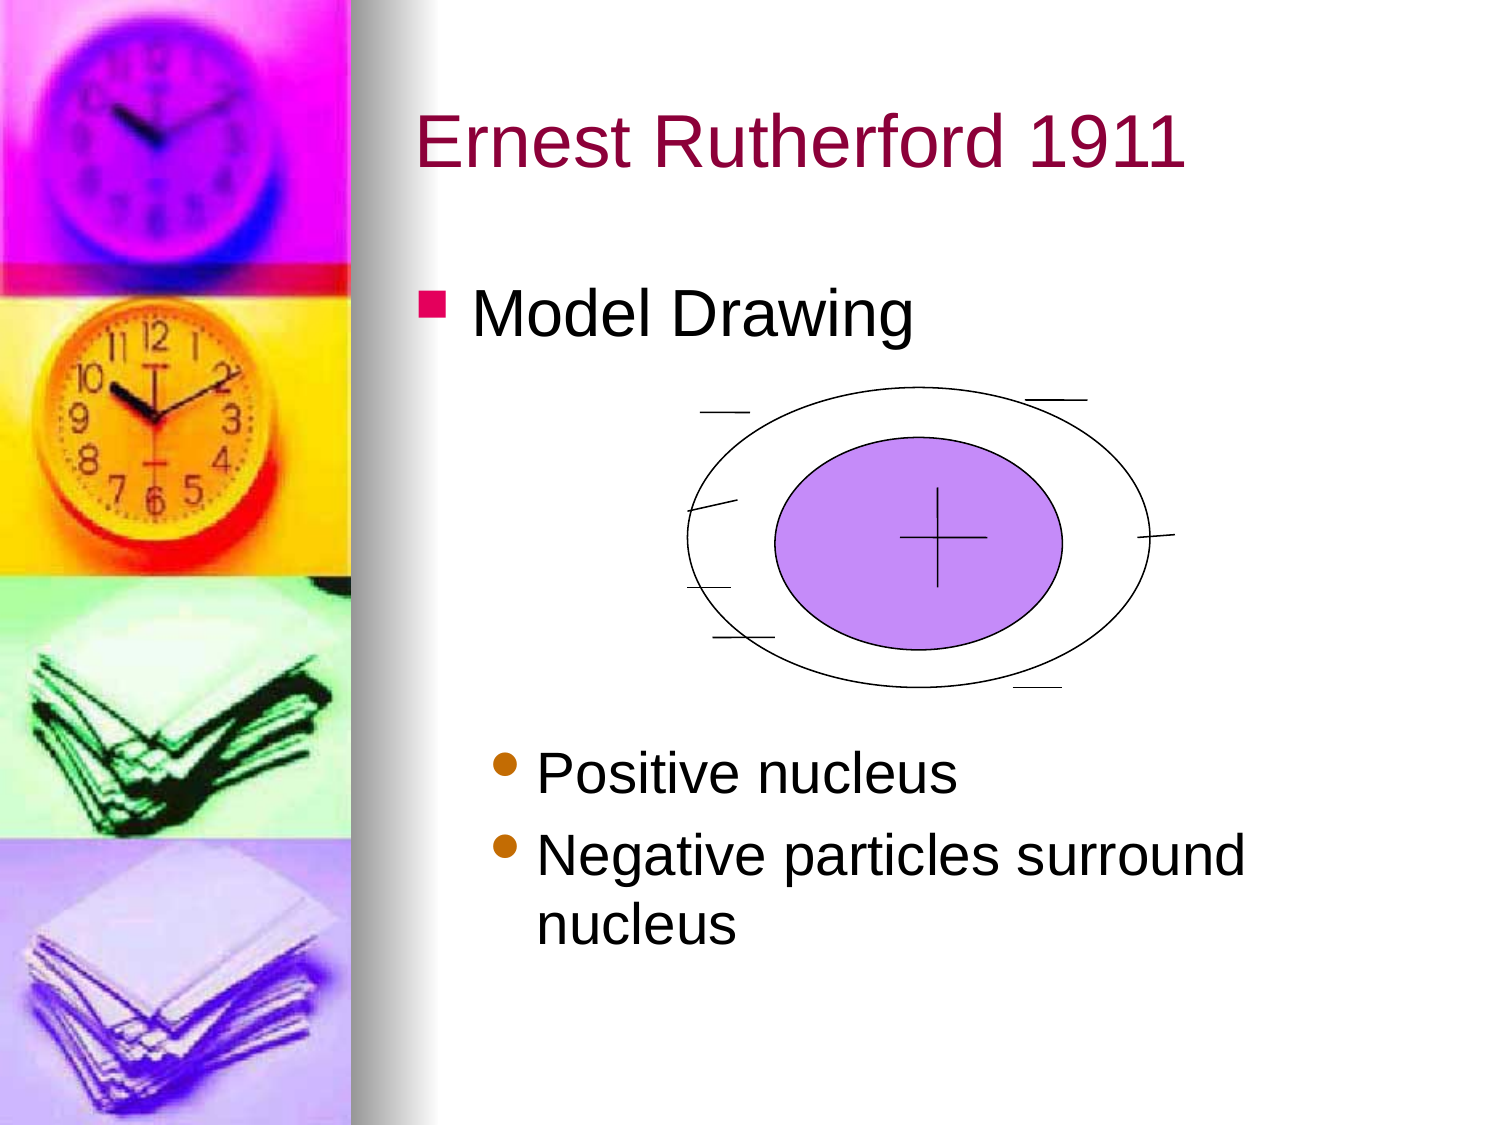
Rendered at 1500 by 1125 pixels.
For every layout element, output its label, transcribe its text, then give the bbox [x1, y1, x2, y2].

picture [0, 0, 351, 1125]
list Model Drawing Positive nucleus Negative particles surround nucleus [399, 262, 1451, 1001]
text_box [687, 387, 1150, 688]
title Ernest Rutherford 1911 [399, 37, 1451, 238]
